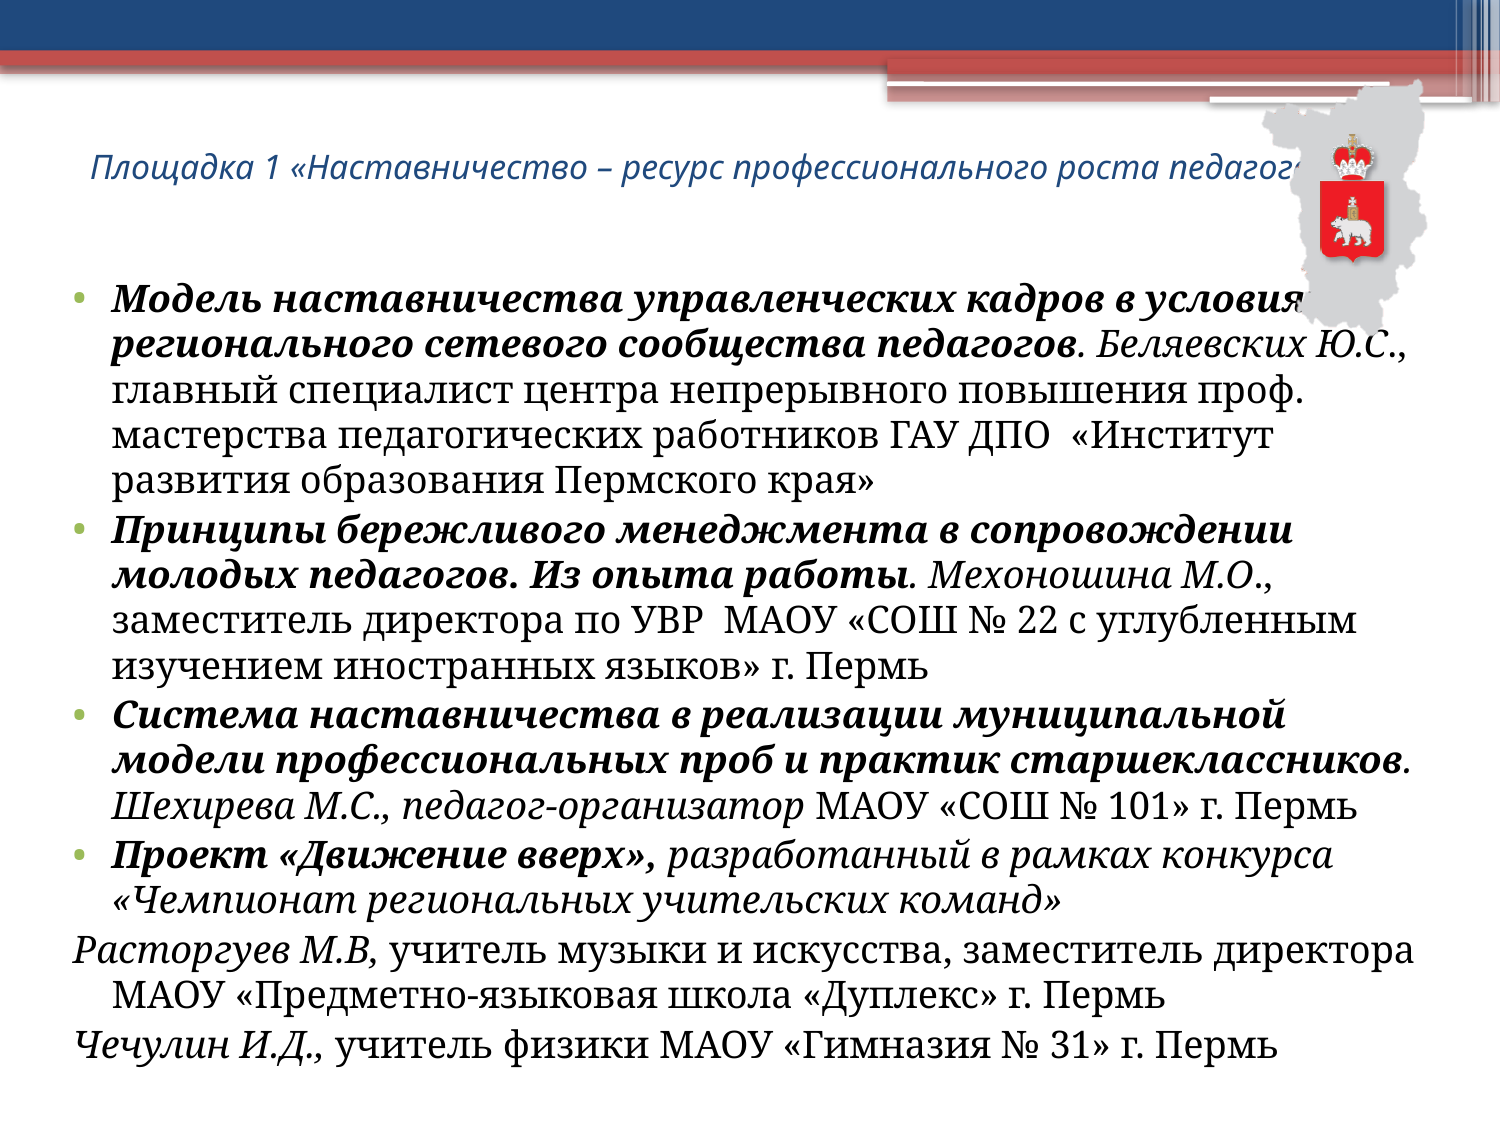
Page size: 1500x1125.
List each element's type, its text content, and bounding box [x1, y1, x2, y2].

list Модель наставничества управленческих кадров в условиях регионального сетевого сообщества педагогов. Беляевских Ю.С., главный специалист центра непрерывного повышения проф. мастерства педагогических работников ГАУ ДПО «Институт развития образования Пермского края» Принципы бережливого менеджмента в сопровождении молодых педагогов. Из опыта работы. Мехоношина М.О., заместитель директора по УВР МАОУ «СОШ № 22 с углубленным изучением иностранных языков» г. Пермь Система наставничества в реализации муниципальной модели профессиональных проб и практик старшеклассников. Шехирева М.С., педагог-организатор МАОУ «СОШ № 101» г. Пермь Проект «Движение вверх», разработанный в рамках конкурса «Чемпионат региональных учительских команд» Расторгуев М.В, учитель музыки и искусства, заместитель директора МАОУ «Предметно-языковая школа «Дуплекс» г. Пермь Чечулин И.Д., учитель физики МАОУ «Гимназия № 31» г. Пермь [41, 267, 1447, 1125]
title Площадка 1 «Наставничество – ресурс профессионального роста педагогов» [75, 137, 1191, 256]
picture [1198, 0, 1500, 384]
